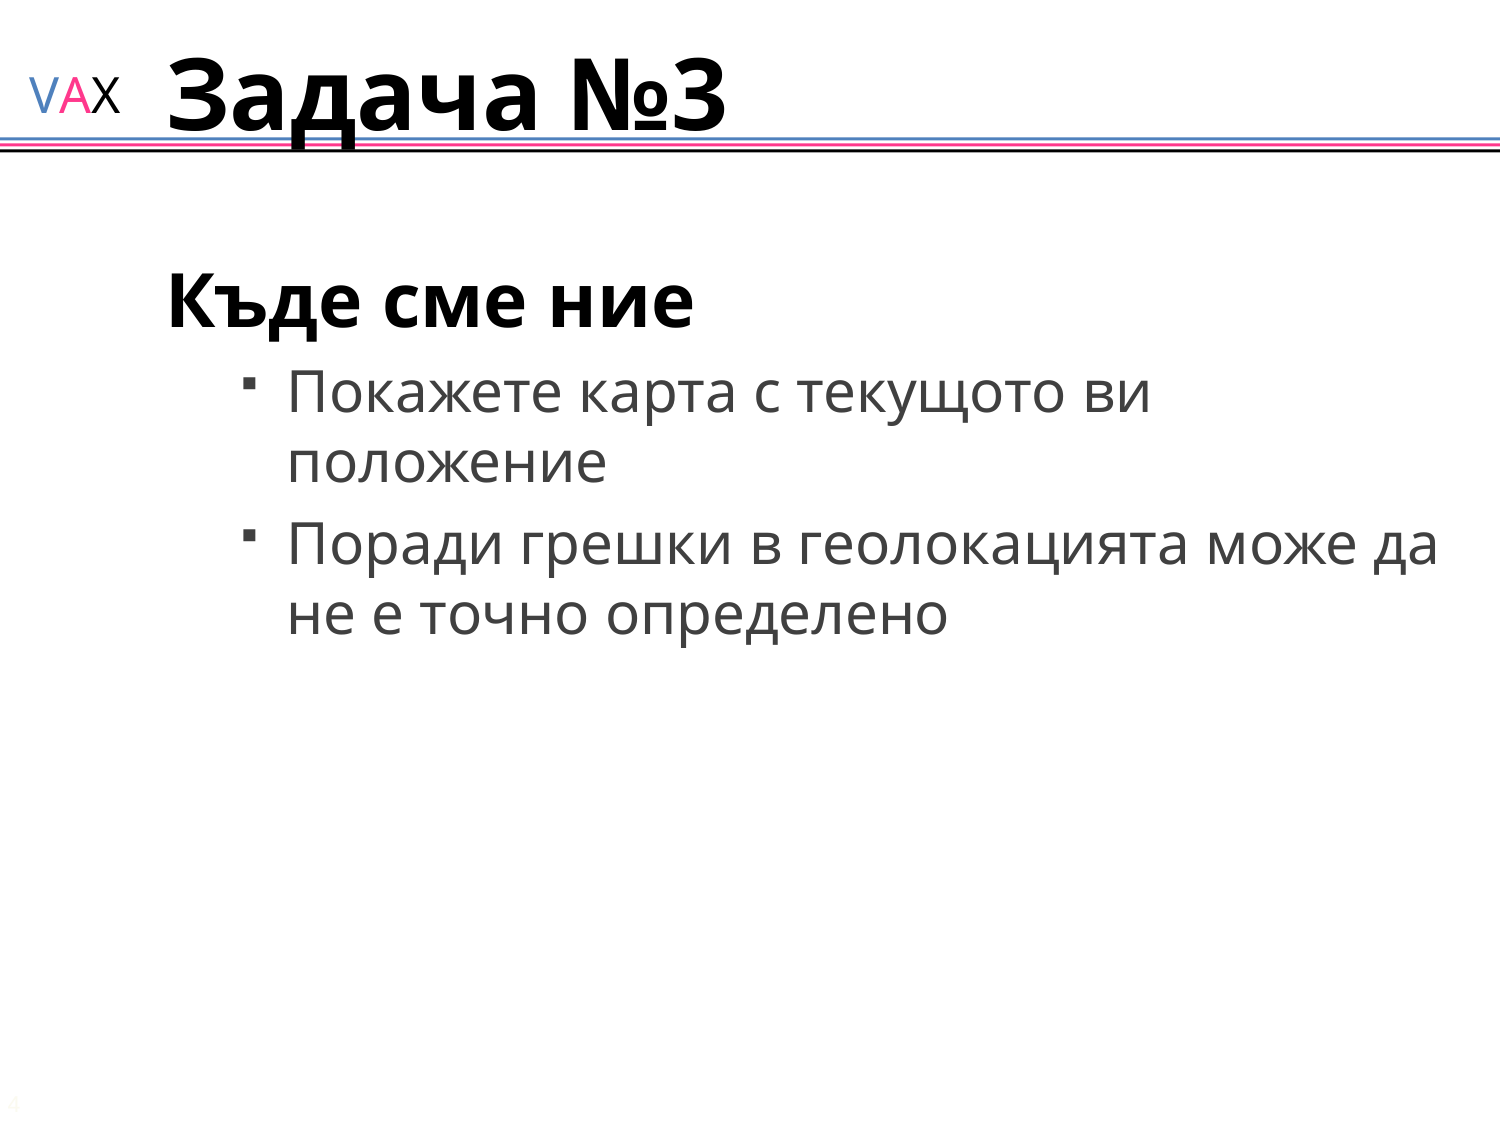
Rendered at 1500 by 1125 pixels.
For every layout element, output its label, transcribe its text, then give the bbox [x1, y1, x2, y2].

list Къде сме ние Покажете карта с текущото ви положение Поради грешки в геолокацията може да не е точно определено [150, 200, 1488, 1113]
title Задача №3 [0, 37, 1500, 144]
